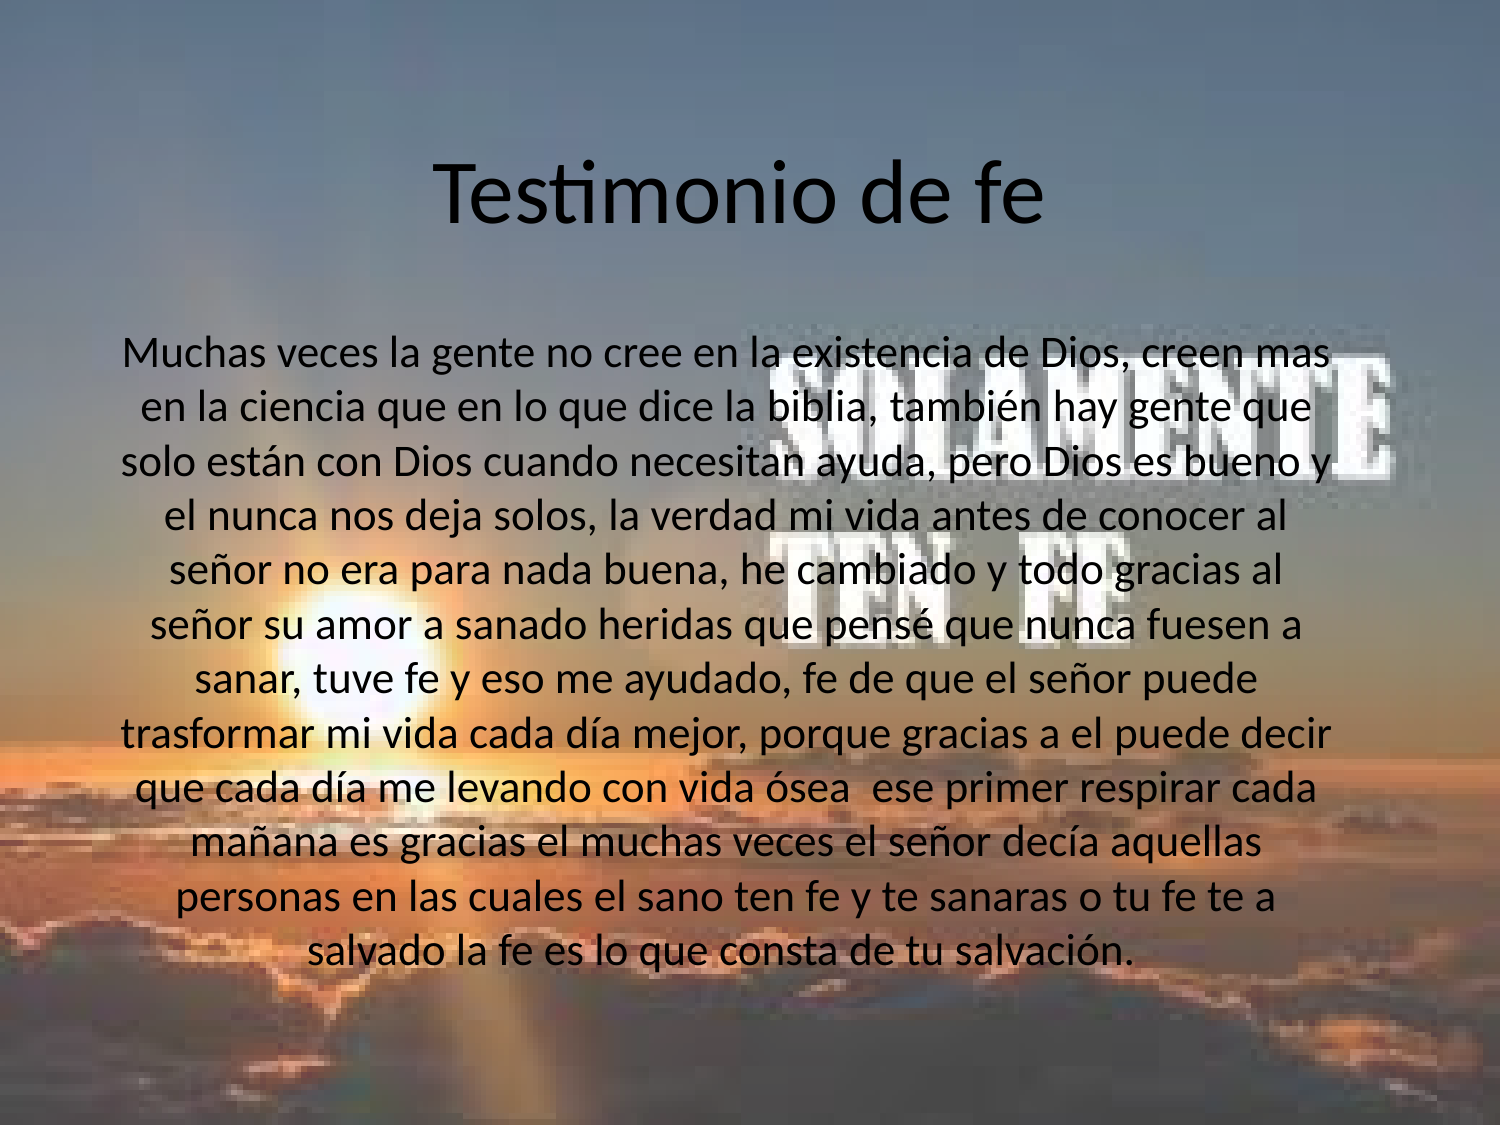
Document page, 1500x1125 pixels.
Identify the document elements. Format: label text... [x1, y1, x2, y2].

title Testimonio de fe [112, 66, 1388, 308]
subtitle Muchas veces la gente no cree en la existencia de Dios, creen mas en la ciencia que en lo que dice la biblia, también hay gente que solo están con Dios cuando necesitan ayuda, pero Dios es bueno y el nunca nos deja solos, la verdad mi vida antes de conocer al señor no era para nada buena, he cambiado y todo gracias al señor su amor a sanado heridas que pensé que nunca fuesen a sanar, tuve fe y eso me ayudado, fe de que el señor puede trasformar mi vida cada día mejor, porque gracias a el puede decir que cada día me levando con vida ósea ese primer respirar cada mañana es gracias el muchas veces el señor decía aquellas personas en las cuales el sano ten fe y te sanaras o tu fe te a salvado la fe es lo que consta de tu salvación. [100, 314, 1353, 1035]
